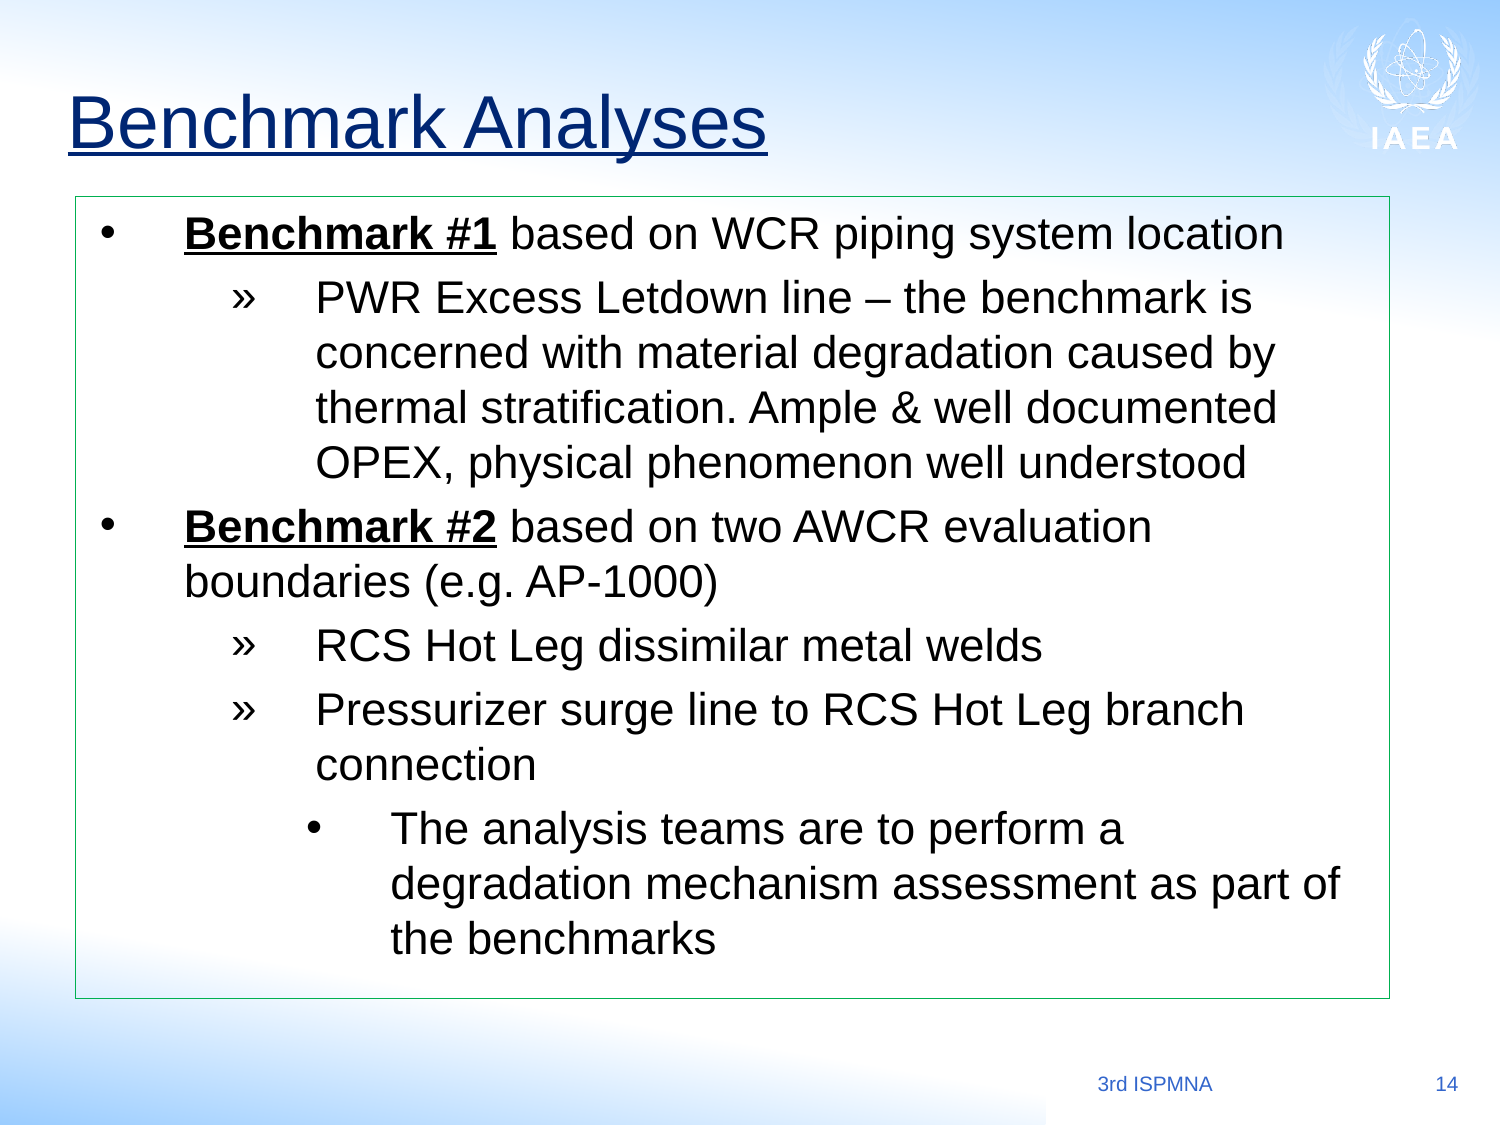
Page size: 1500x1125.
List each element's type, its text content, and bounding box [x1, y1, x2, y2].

footer 3rd ISPMNA [962, 1063, 1228, 1112]
picture [1303, 0, 1500, 172]
list Benchmark #1 based on WCR piping system location PWR Excess Letdown line – the benchmark is concerned with material degradation caused by thermal stratification. Ample & well documented OPEX, physical phenomenon well understood Benchmark #2 based on two AWCR evaluation boundaries (e.g. AP-1000) RCS Hot Leg dissimilar metal welds Pressurizer surge line to RCS Hot Leg branch connection The analysis teams are to perform a degradation mechanism assessment as part of the benchmarks [75, 196, 1390, 999]
text_box Benchmark Analyses [53, 65, 1204, 171]
slide_number 14 [1389, 1063, 1474, 1112]
